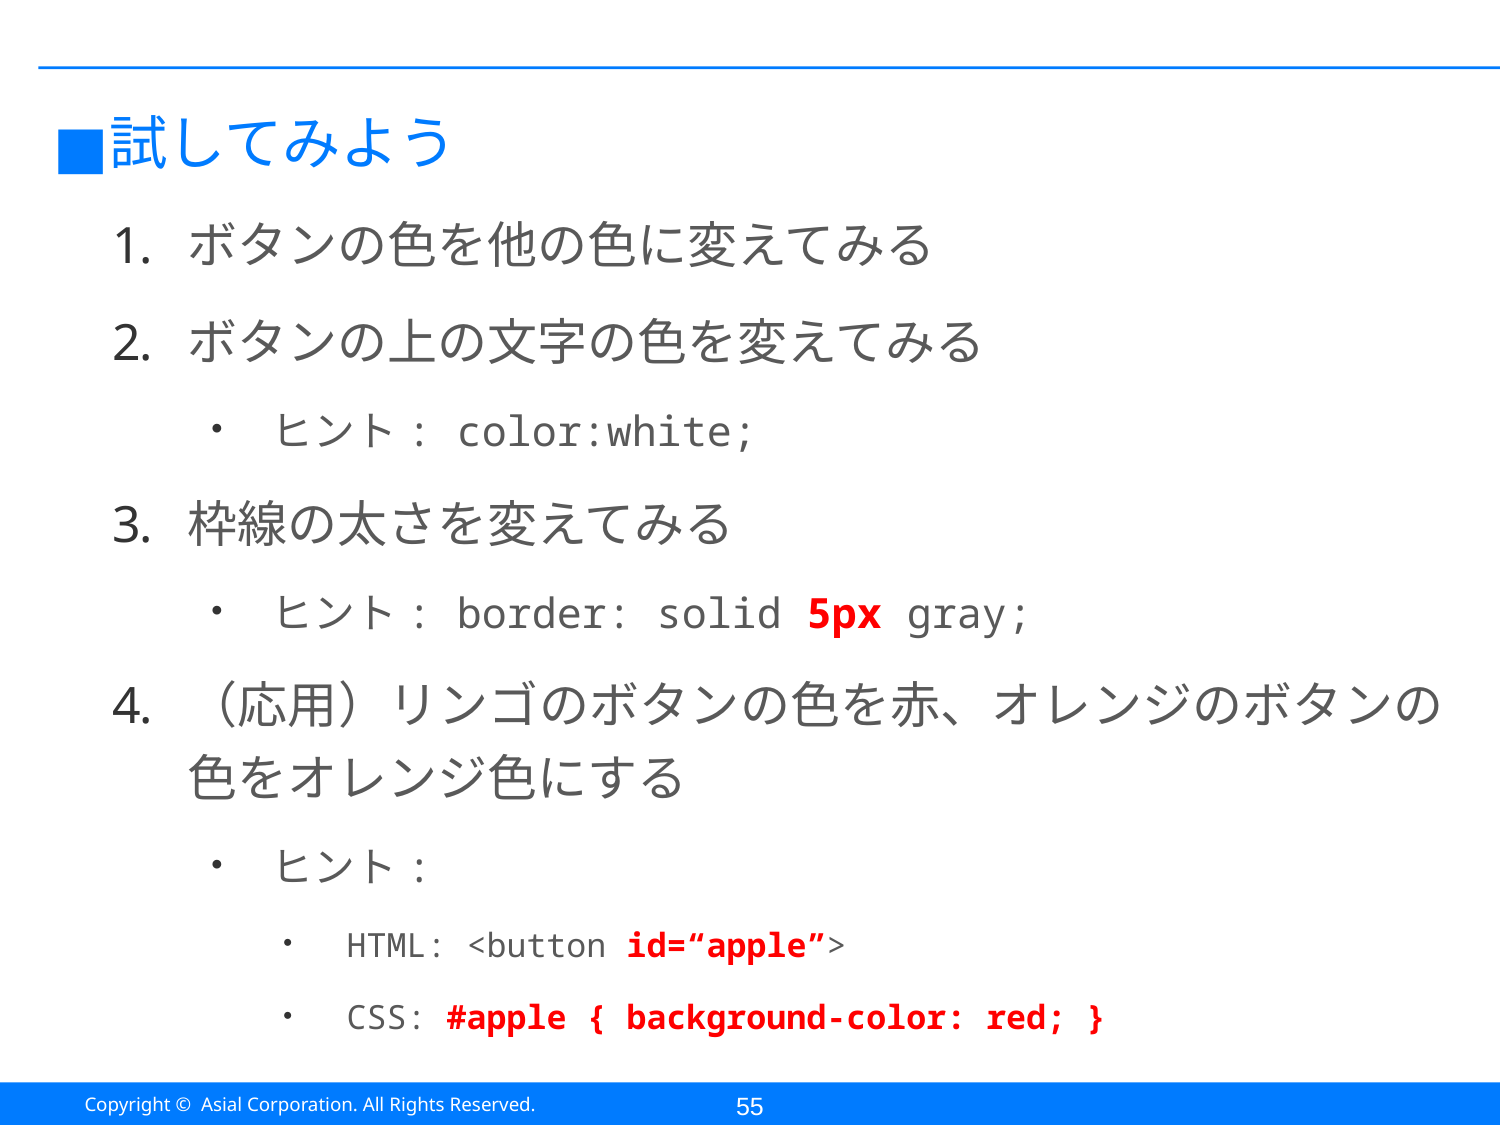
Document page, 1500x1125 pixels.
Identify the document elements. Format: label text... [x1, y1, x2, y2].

slide_number 55 [581, 1075, 919, 1125]
list 試してみよう ボタンの色を他の色に変えてみる ボタンの上の文字の色を変えてみる ヒント: color:white; 枠線の太さを変えてみる ヒント: border: solid 5px gray; （応用）リンゴのボタンの色を赤、オレンジのボタンの色をオレンジ色にする ヒント: HTML: <button id=“apple”> CSS: #apple { background-color: red; } [38, 84, 1459, 988]
